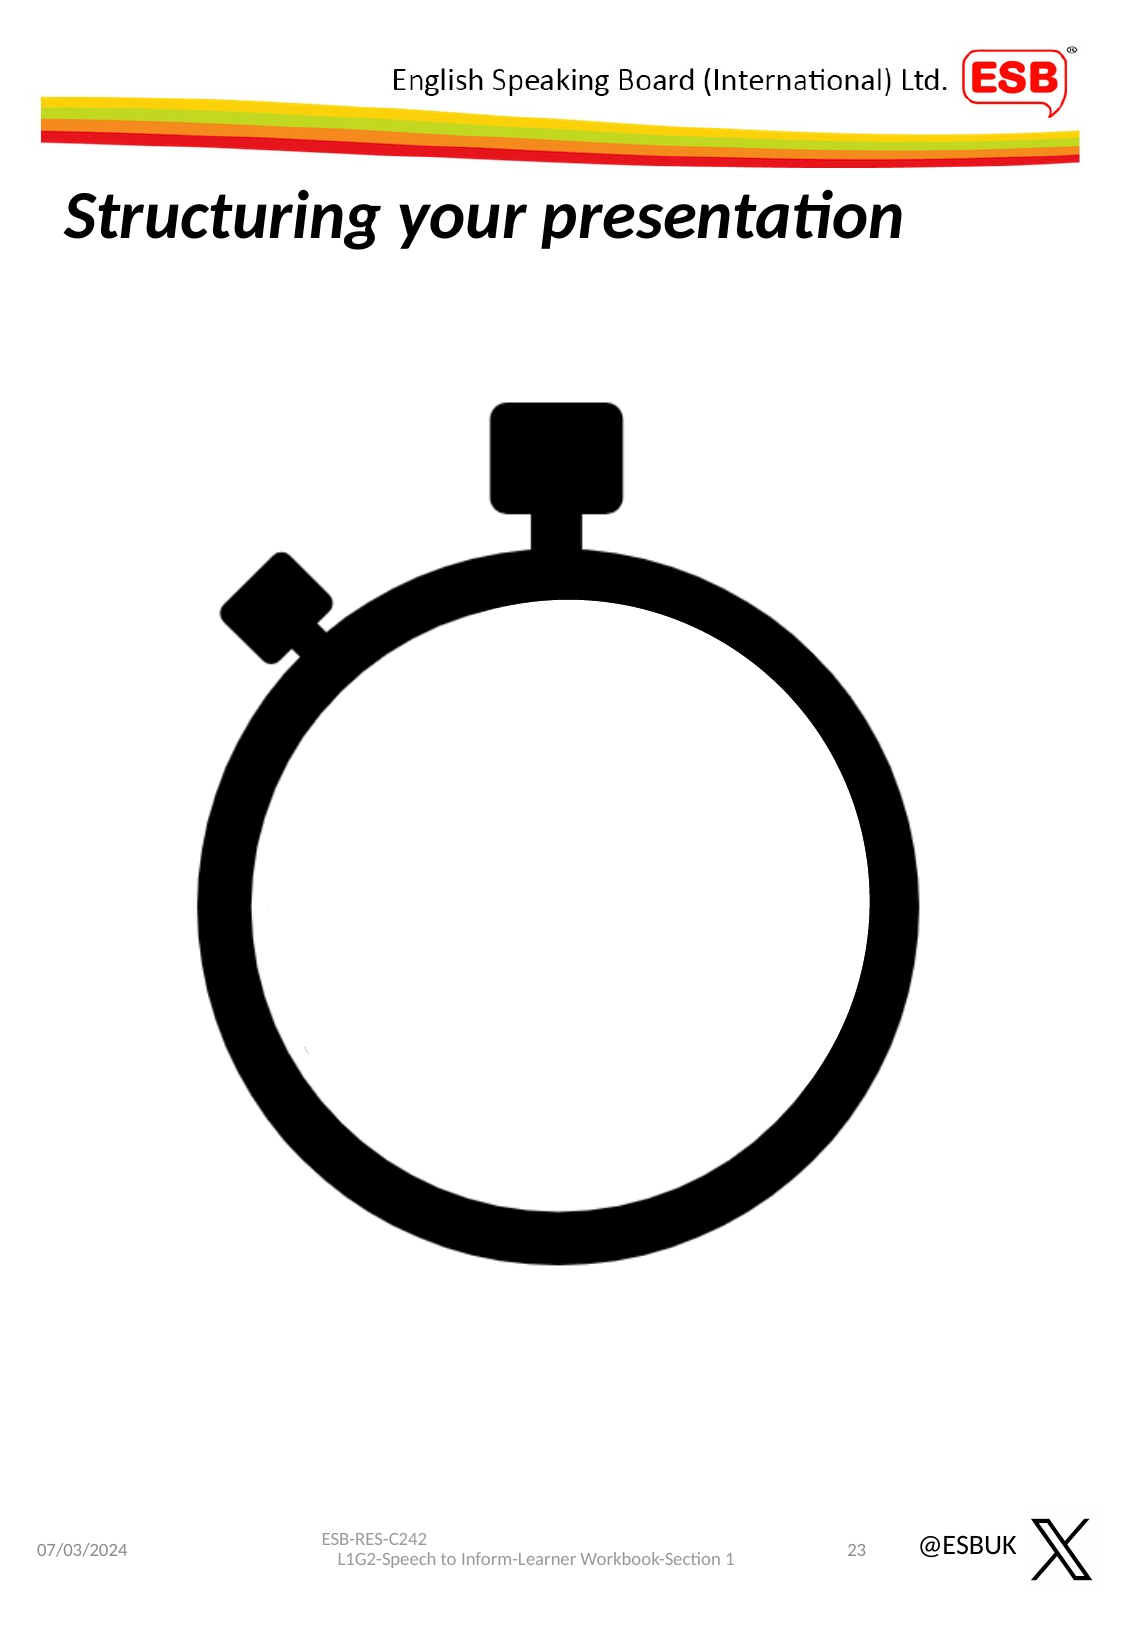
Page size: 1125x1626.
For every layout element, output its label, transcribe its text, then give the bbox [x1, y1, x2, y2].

picture [37, 363, 1088, 1331]
title Structuring your presentation [49, 162, 1020, 270]
slide_number 23 [697, 1506, 882, 1593]
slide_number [22, 1506, 276, 1593]
footer ESB-RES-C242 L1G2-Speech to Inform-Learner Workbook-Section 1 [296, 1506, 697, 1593]
chart [66, 576, 1059, 1238]
picture [0, 1, 1125, 234]
picture [1022, 1506, 1103, 1593]
